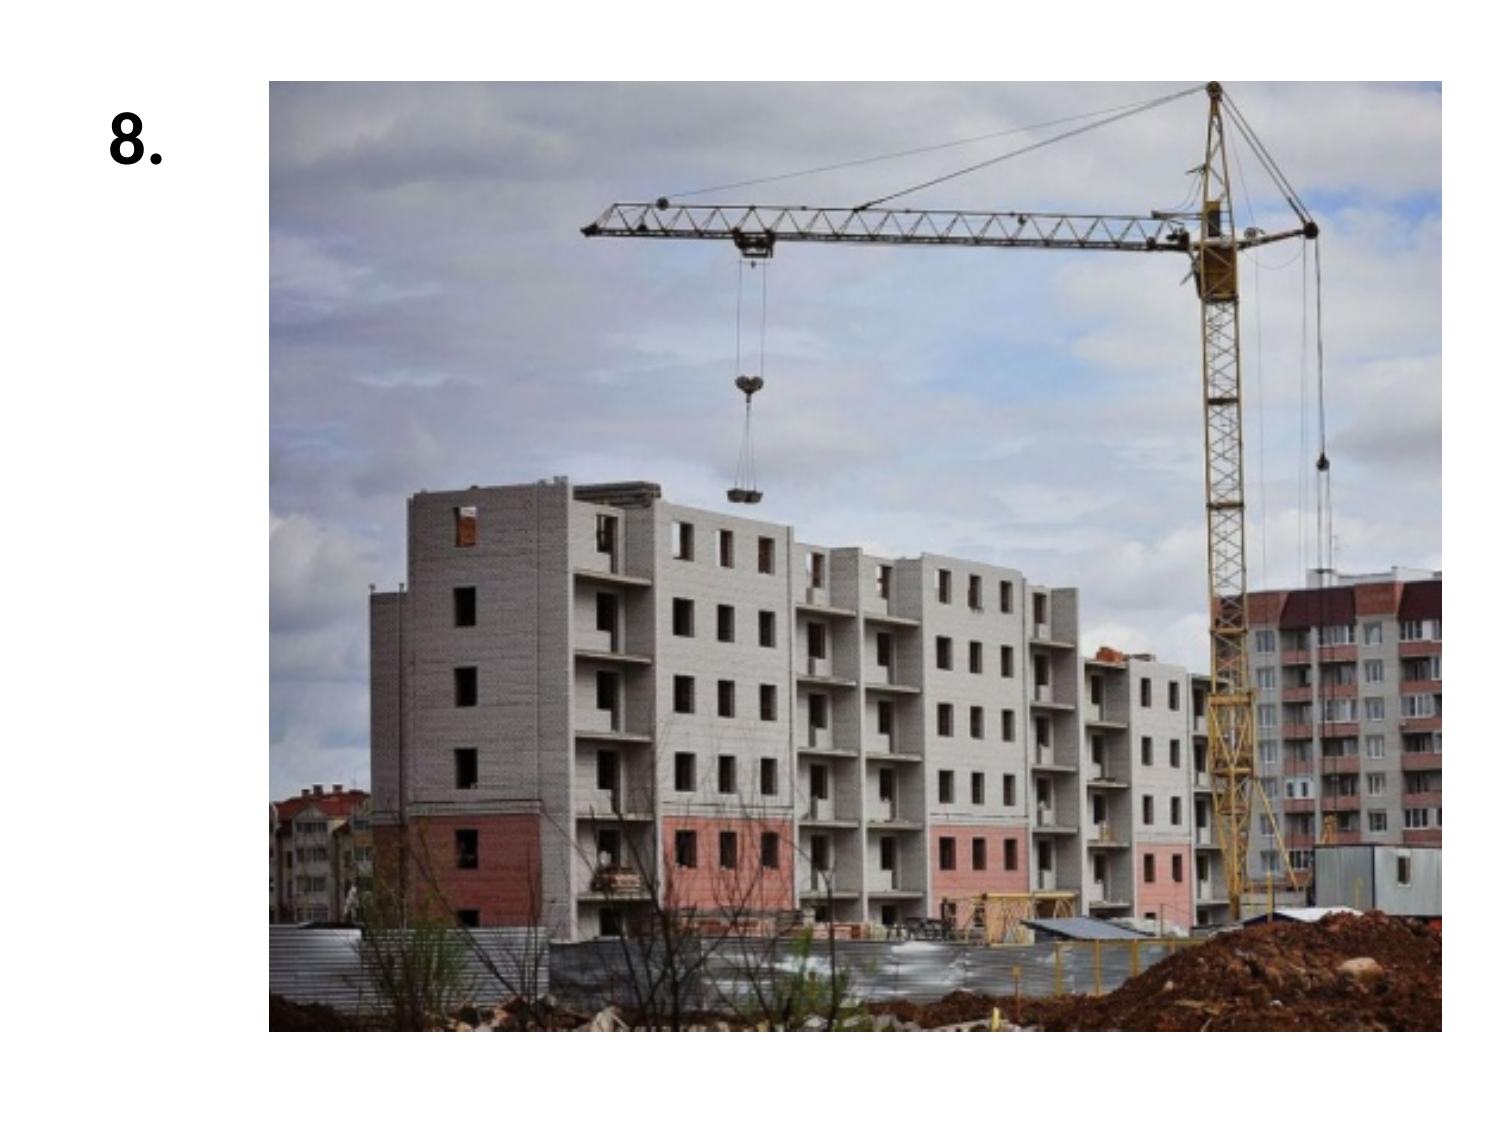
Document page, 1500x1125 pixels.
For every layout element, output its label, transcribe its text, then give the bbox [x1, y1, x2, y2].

text_box 8. [93, 81, 188, 187]
picture [269, 81, 1442, 1032]
